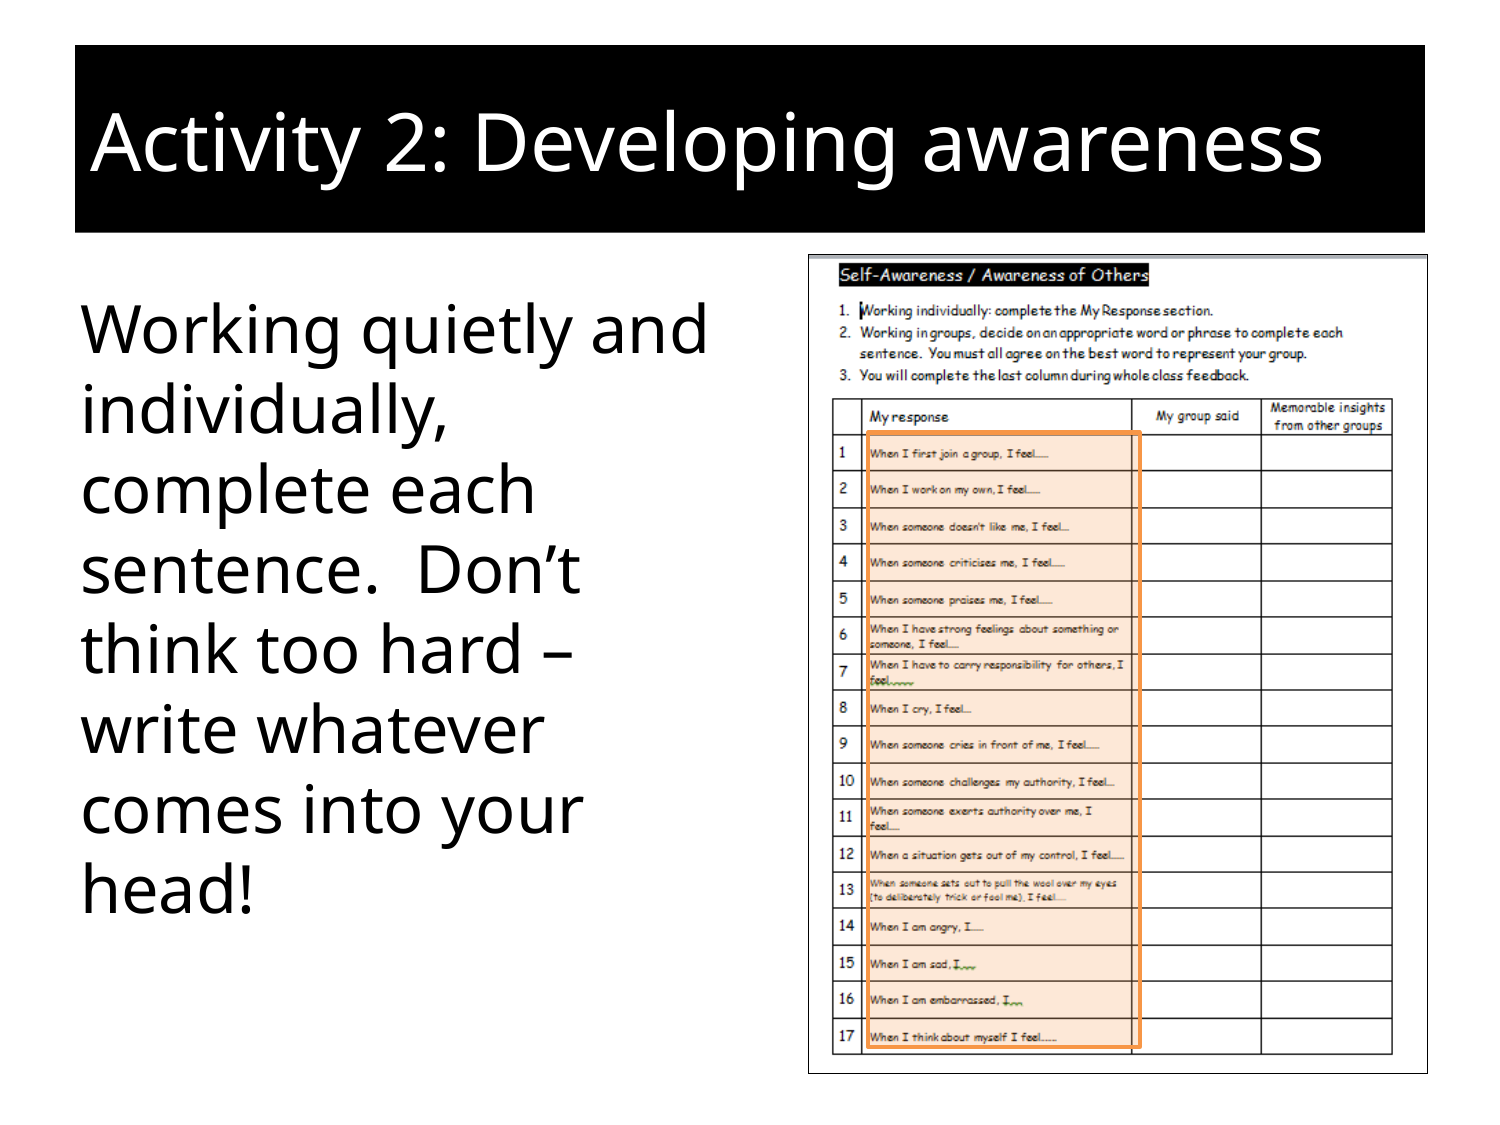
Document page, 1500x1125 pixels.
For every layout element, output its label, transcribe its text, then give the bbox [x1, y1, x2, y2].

title Activity 2: Developing awareness [75, 45, 1425, 233]
picture [808, 255, 1427, 1073]
list Working quietly and individually, complete each sentence. Don’t think too hard – write whatever comes into your head! [64, 278, 750, 1022]
